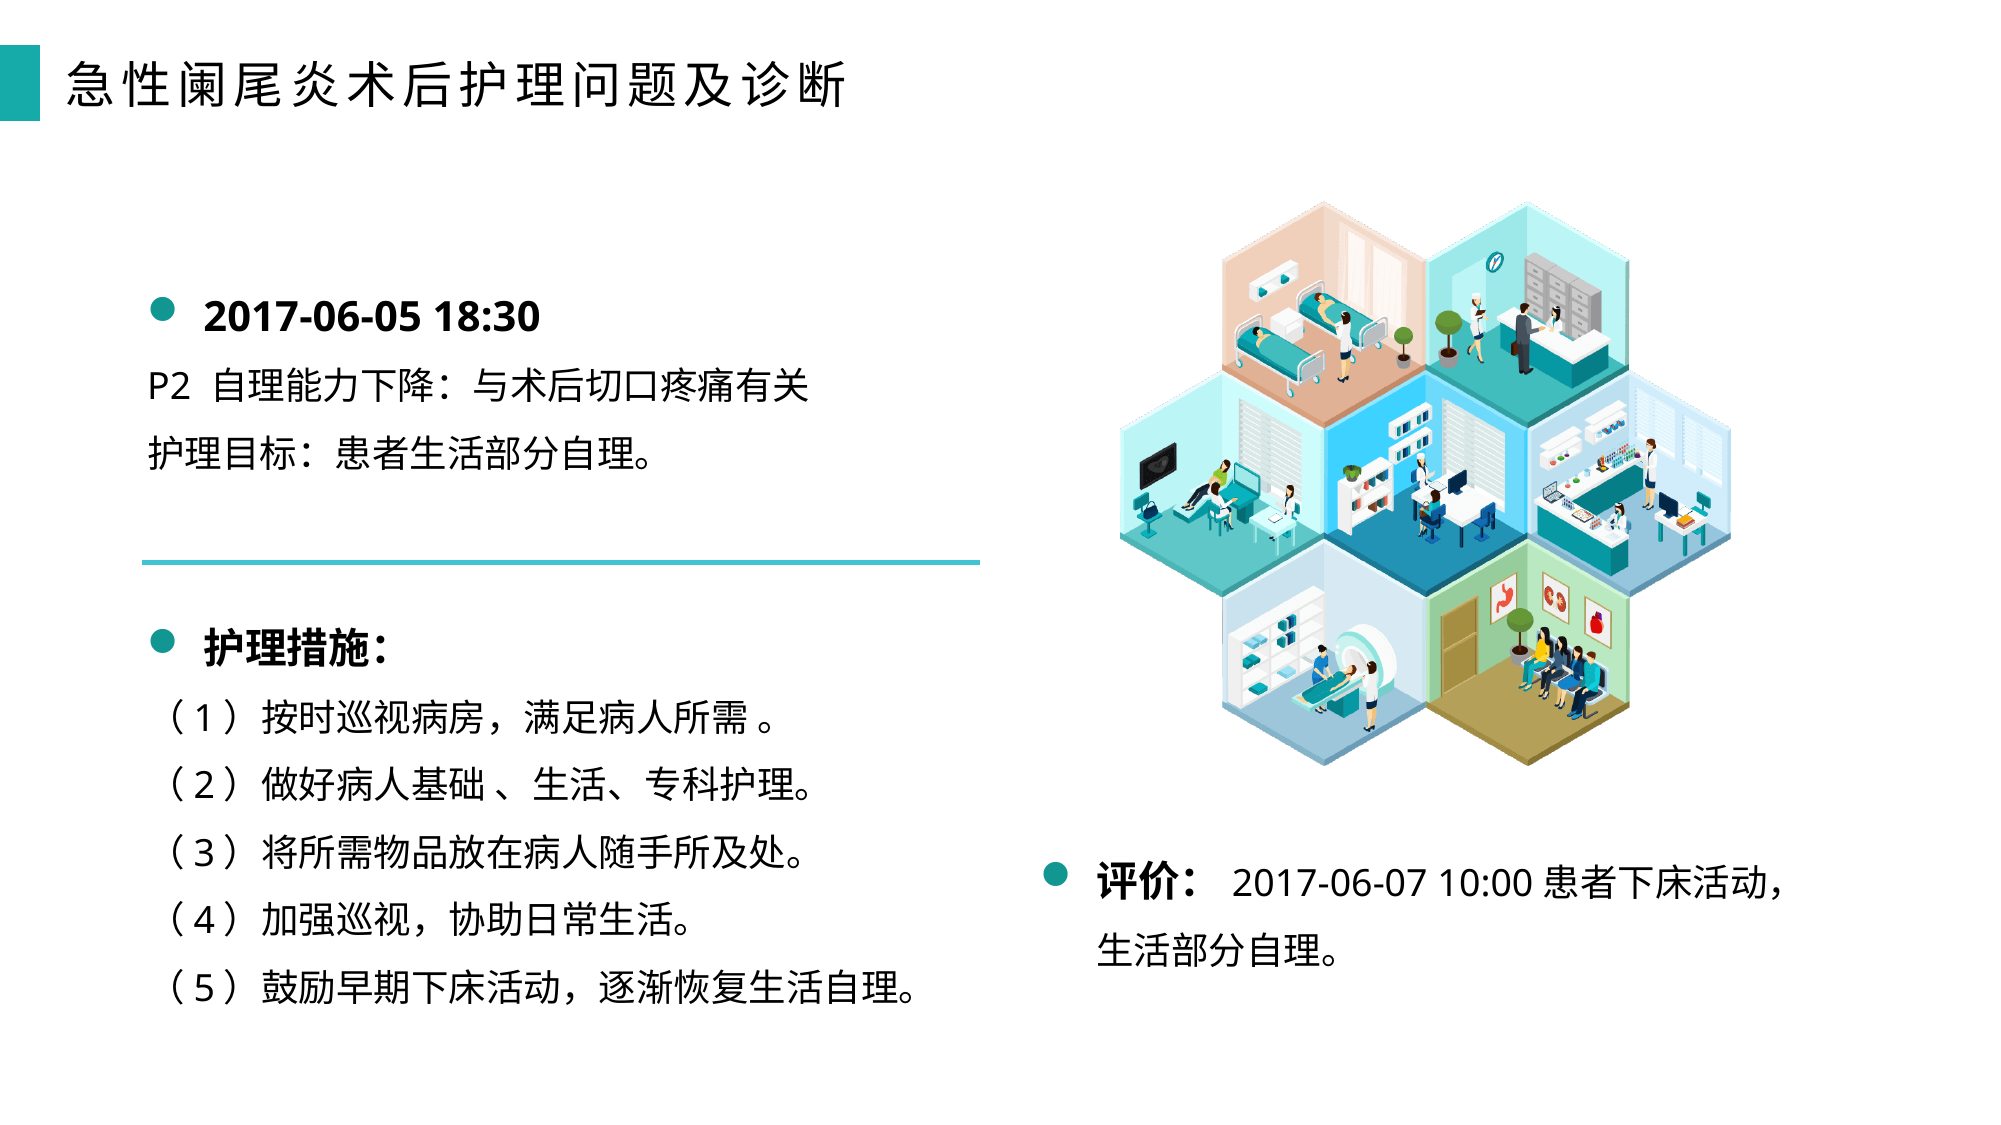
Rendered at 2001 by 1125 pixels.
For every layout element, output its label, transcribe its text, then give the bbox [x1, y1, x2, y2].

text_box 评价：2017-06-07 10:00患者下床活动，生活部分自理。 [1025, 822, 1826, 980]
text_box 2017-06-05 18:30 P2 自理能力下降：与术后切口疼痛有关 护理目标：患者生活部分自理。 [132, 257, 865, 483]
picture [1120, 201, 1731, 766]
text_box 护理措施： （1）按时巡视病房，满足病人所需 。 （2）做好病人基础 、生活、专科护理。 （3）将所需物品放在病人随手所及处。 （4）加强巡视，协助日常生活。 （5）鼓励早期下床活动，逐渐恢复生活自理。 [132, 589, 1154, 1017]
text_box [0, 45, 40, 121]
text_box 急性阑尾炎术后护理问题及诊断 [50, 45, 1072, 121]
